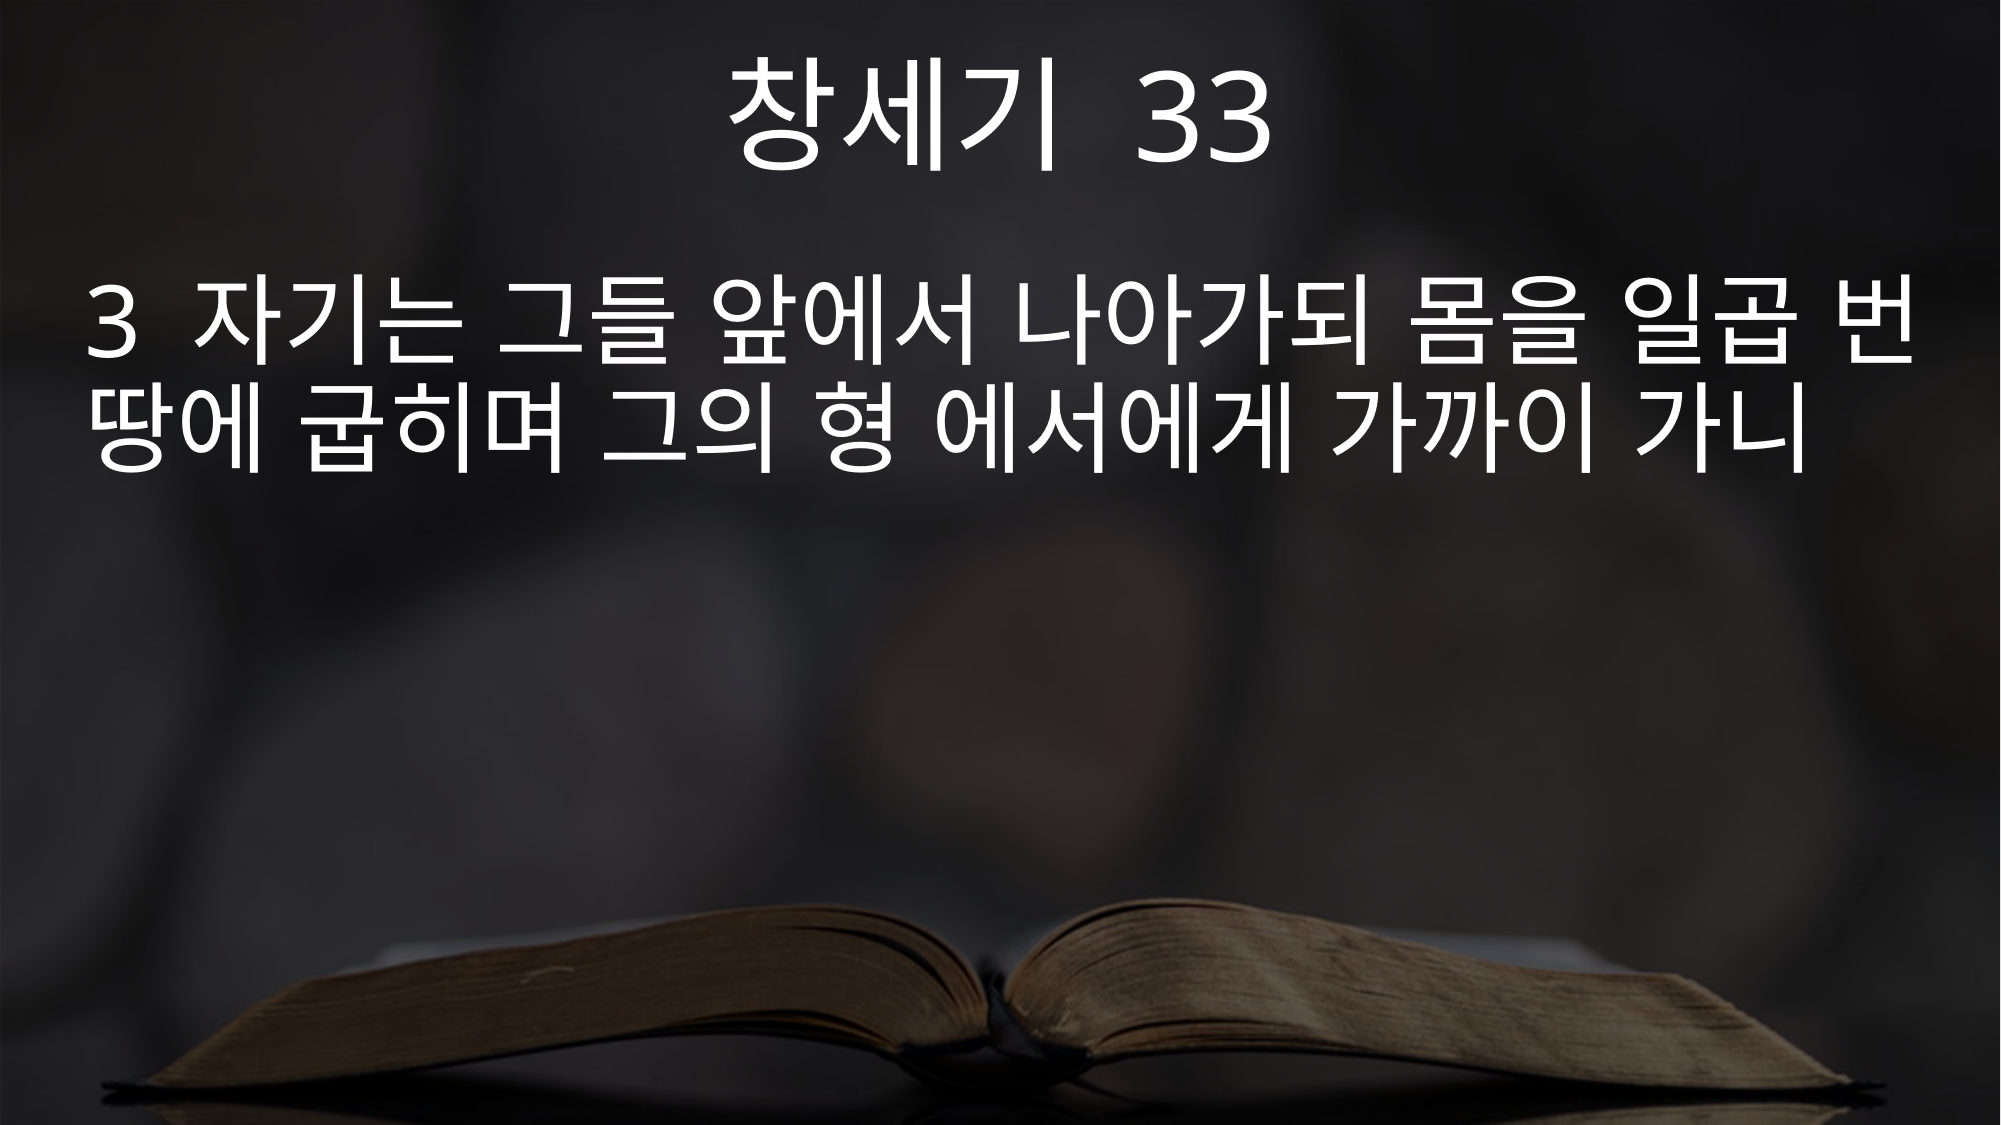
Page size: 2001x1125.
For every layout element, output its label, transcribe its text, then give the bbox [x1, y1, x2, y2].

list 3 자기는 그들 앞에서 나아가되 몸을 일곱 번 땅에 굽히며 그의 형 에서에게 가까이 가니 [69, 263, 1953, 423]
picture [0, 0, 2001, 1125]
footer 창세기 33 [0, 32, 2000, 192]
